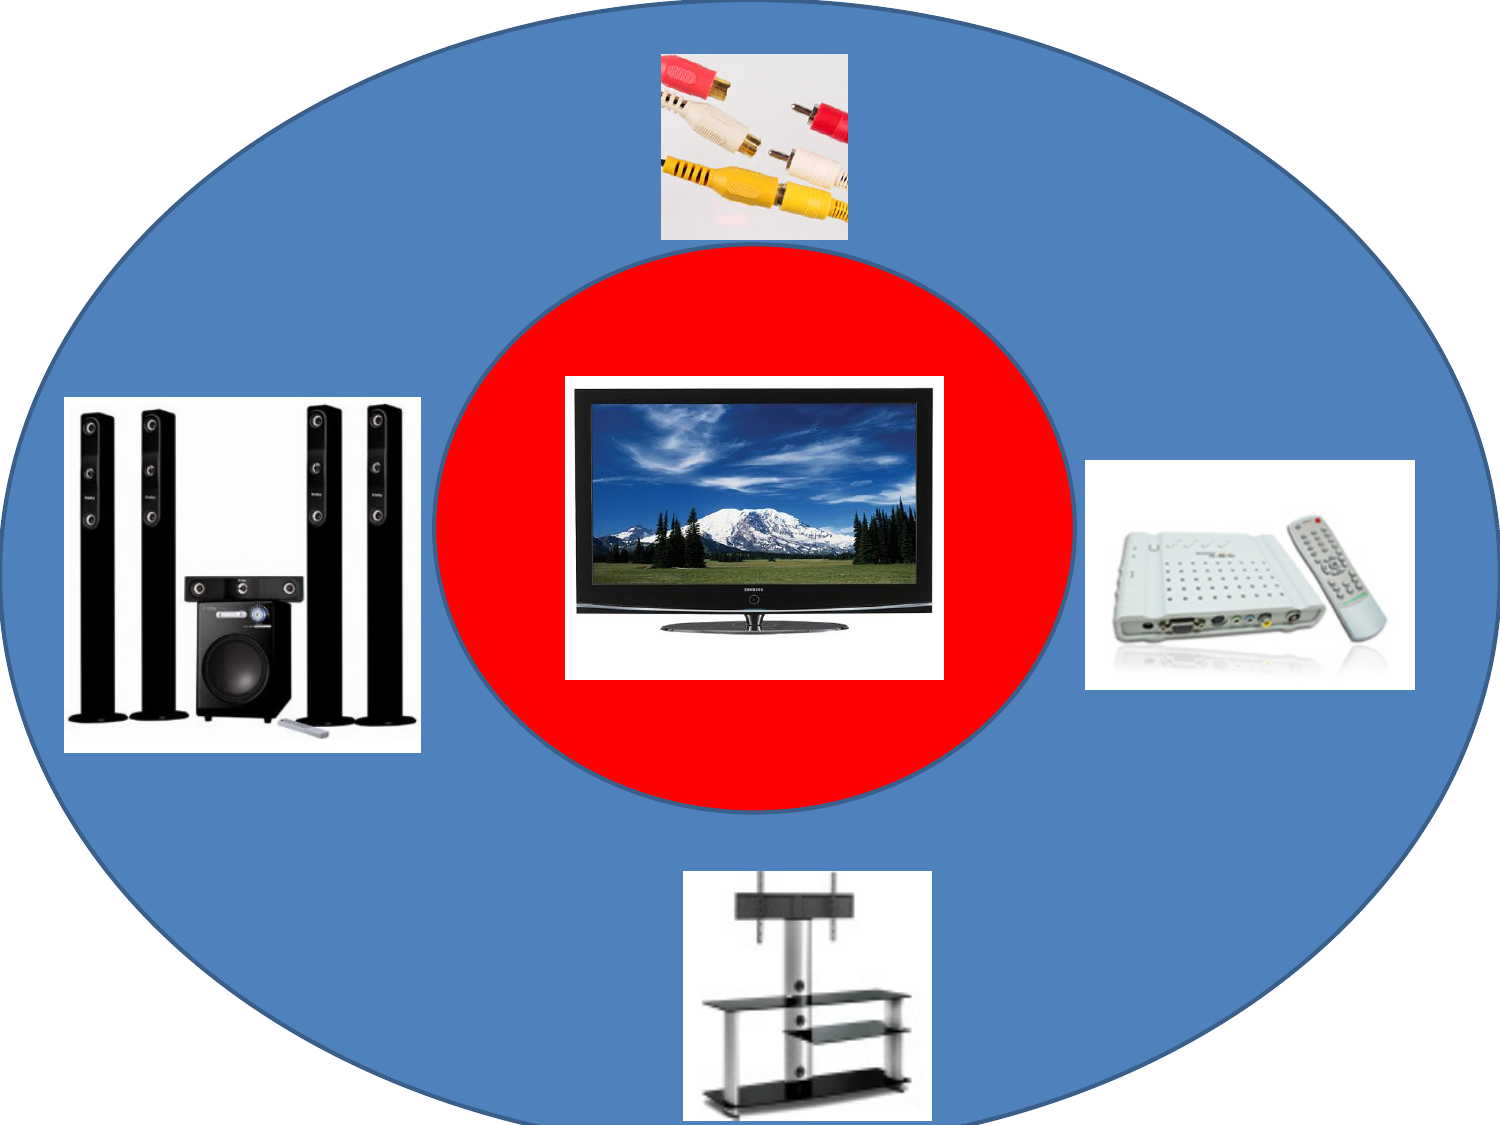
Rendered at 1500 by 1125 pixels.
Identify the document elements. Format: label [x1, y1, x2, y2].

picture [661, 54, 848, 241]
text_box [0, 0, 1500, 1125]
picture [564, 376, 945, 681]
picture [682, 871, 933, 1122]
picture [64, 397, 421, 753]
picture [1085, 459, 1415, 691]
text_box [432, 249, 1077, 815]
